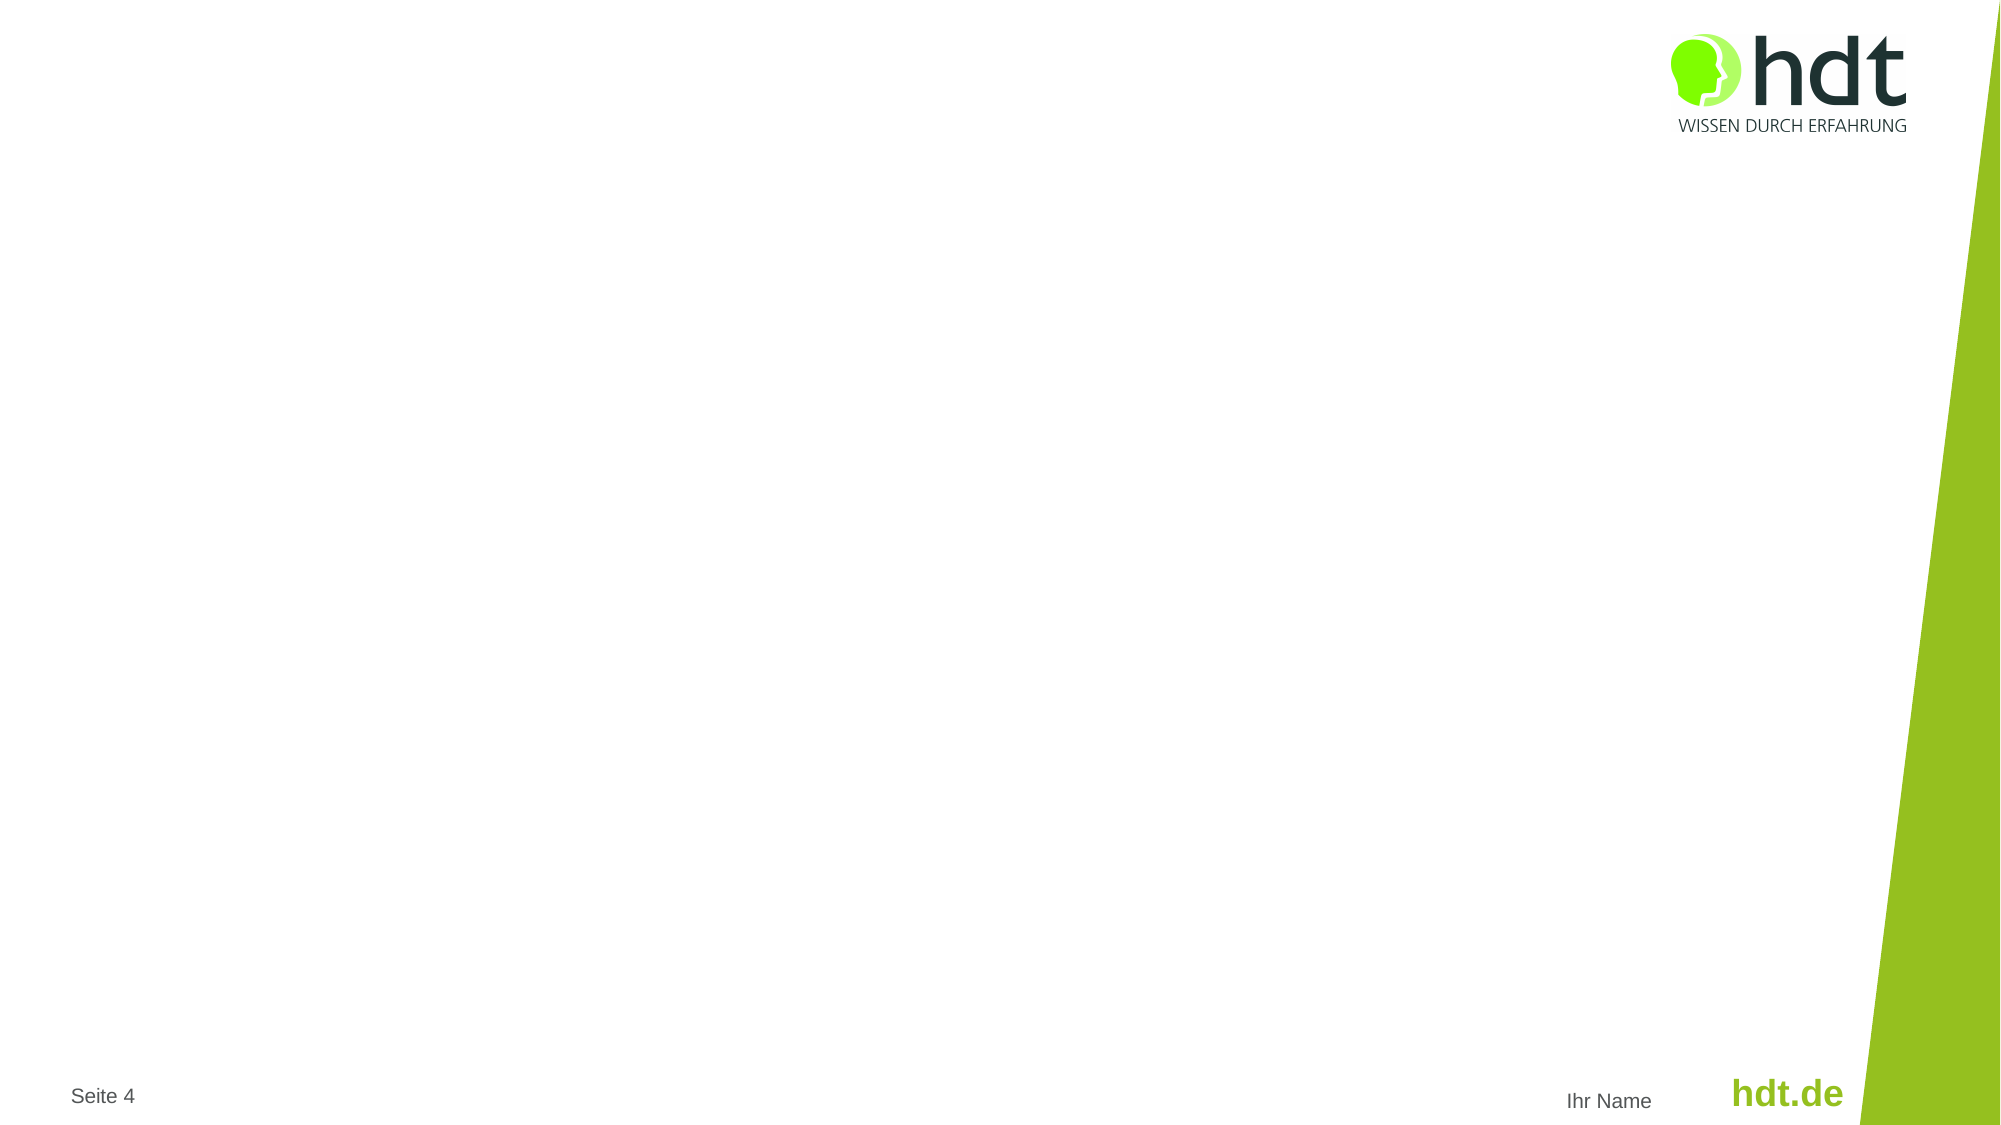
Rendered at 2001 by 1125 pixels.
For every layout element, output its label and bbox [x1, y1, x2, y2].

picture [1671, 34, 1906, 132]
